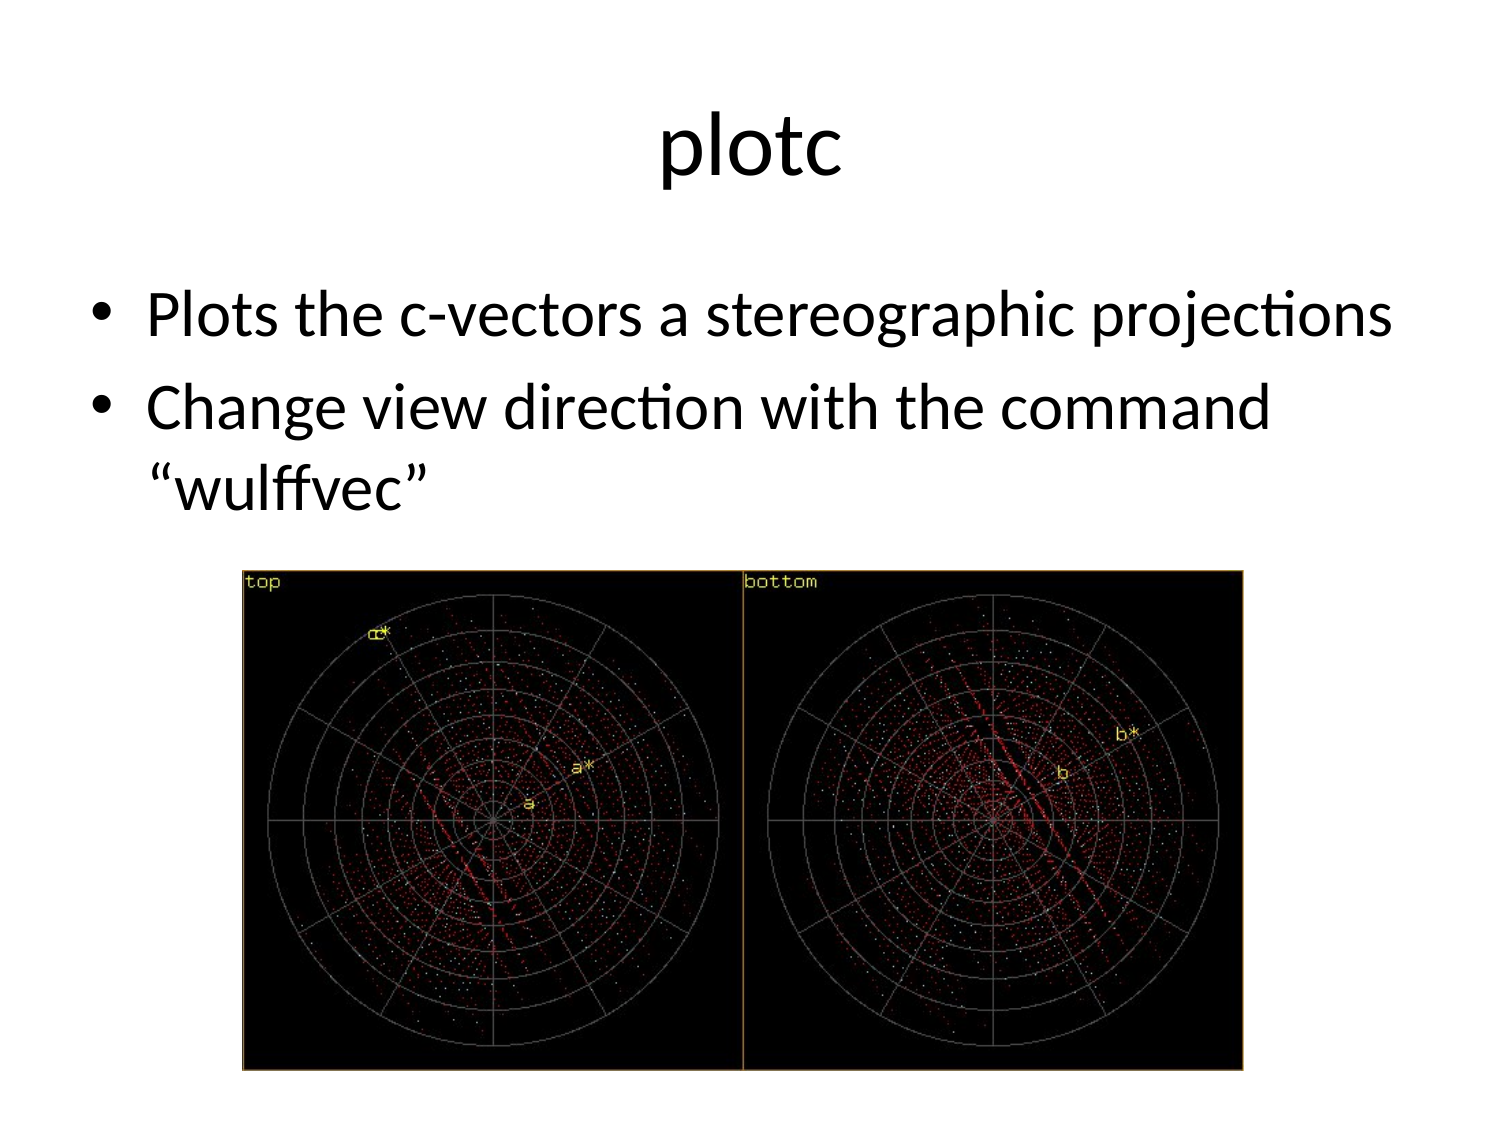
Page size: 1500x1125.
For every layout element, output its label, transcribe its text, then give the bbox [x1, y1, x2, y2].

title plotc [75, 45, 1425, 233]
list Plots the c-vectors a stereographic projections Change view direction with the command “wulffvec” [75, 262, 1425, 1005]
picture [241, 569, 1244, 1071]
